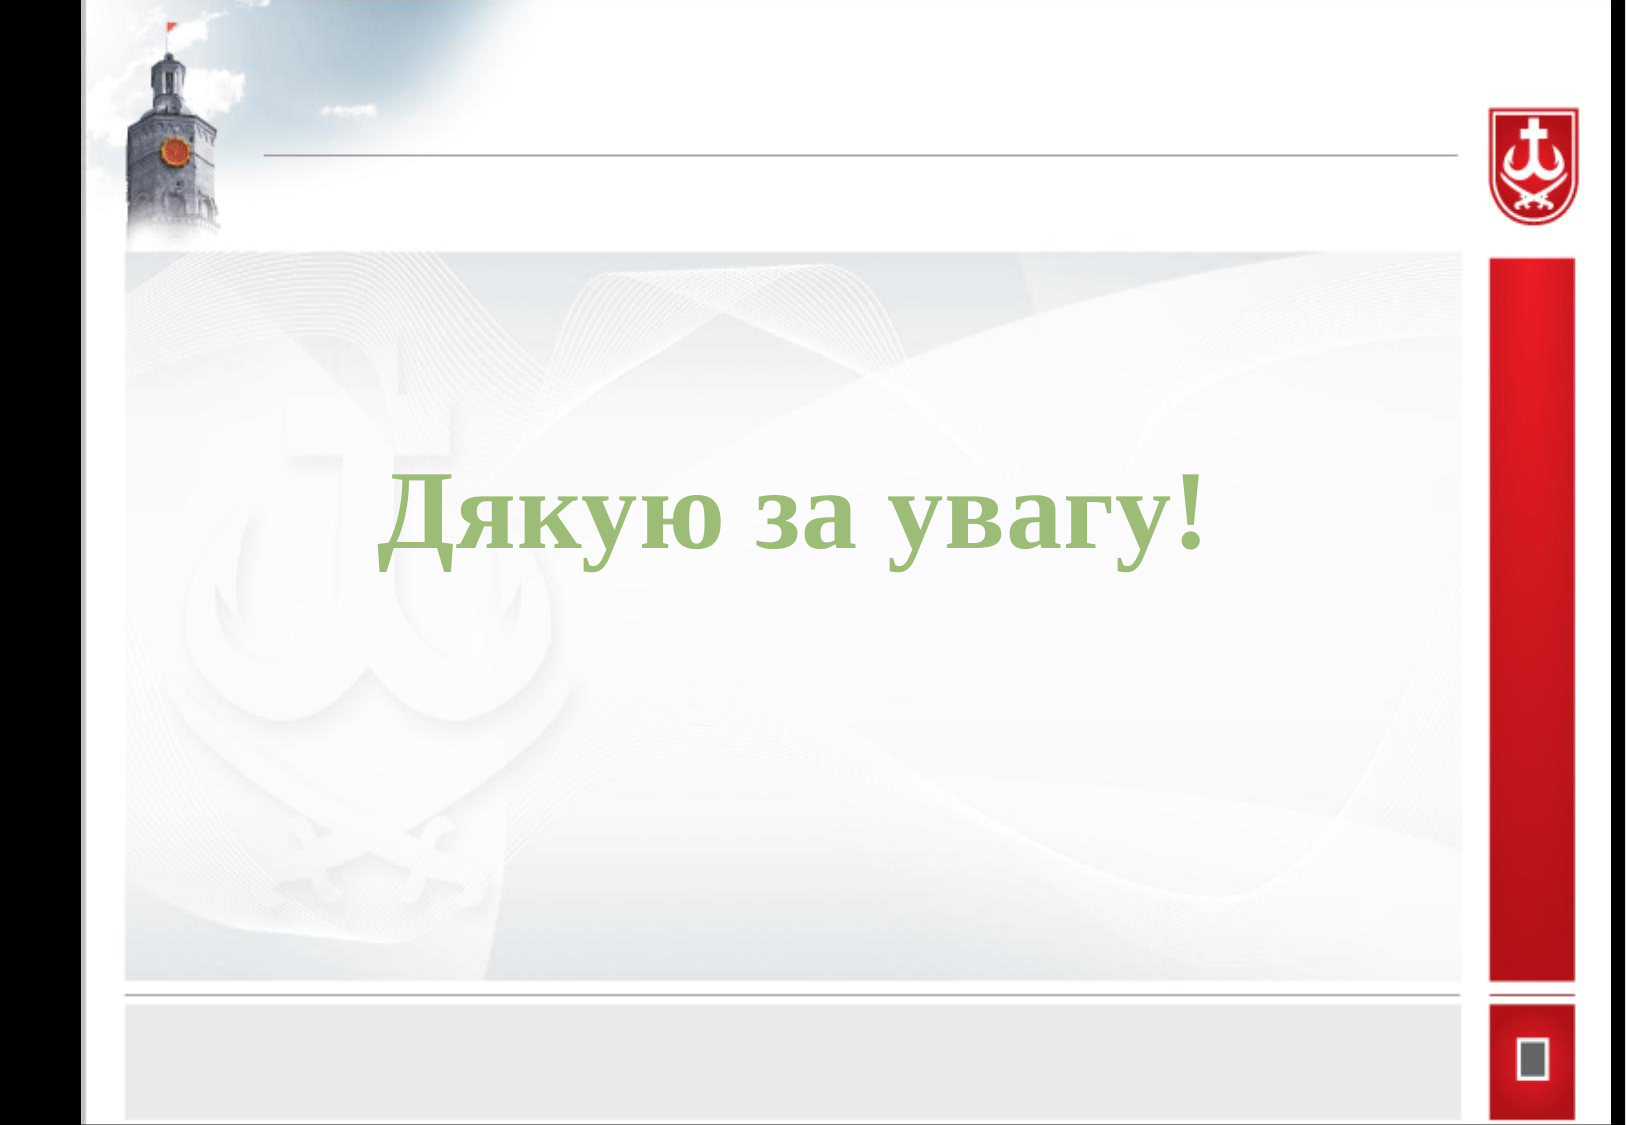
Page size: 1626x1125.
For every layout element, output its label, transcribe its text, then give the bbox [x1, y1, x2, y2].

text_box Дякую за увагу! [304, 428, 1285, 579]
picture [0, 0, 1626, 1125]
